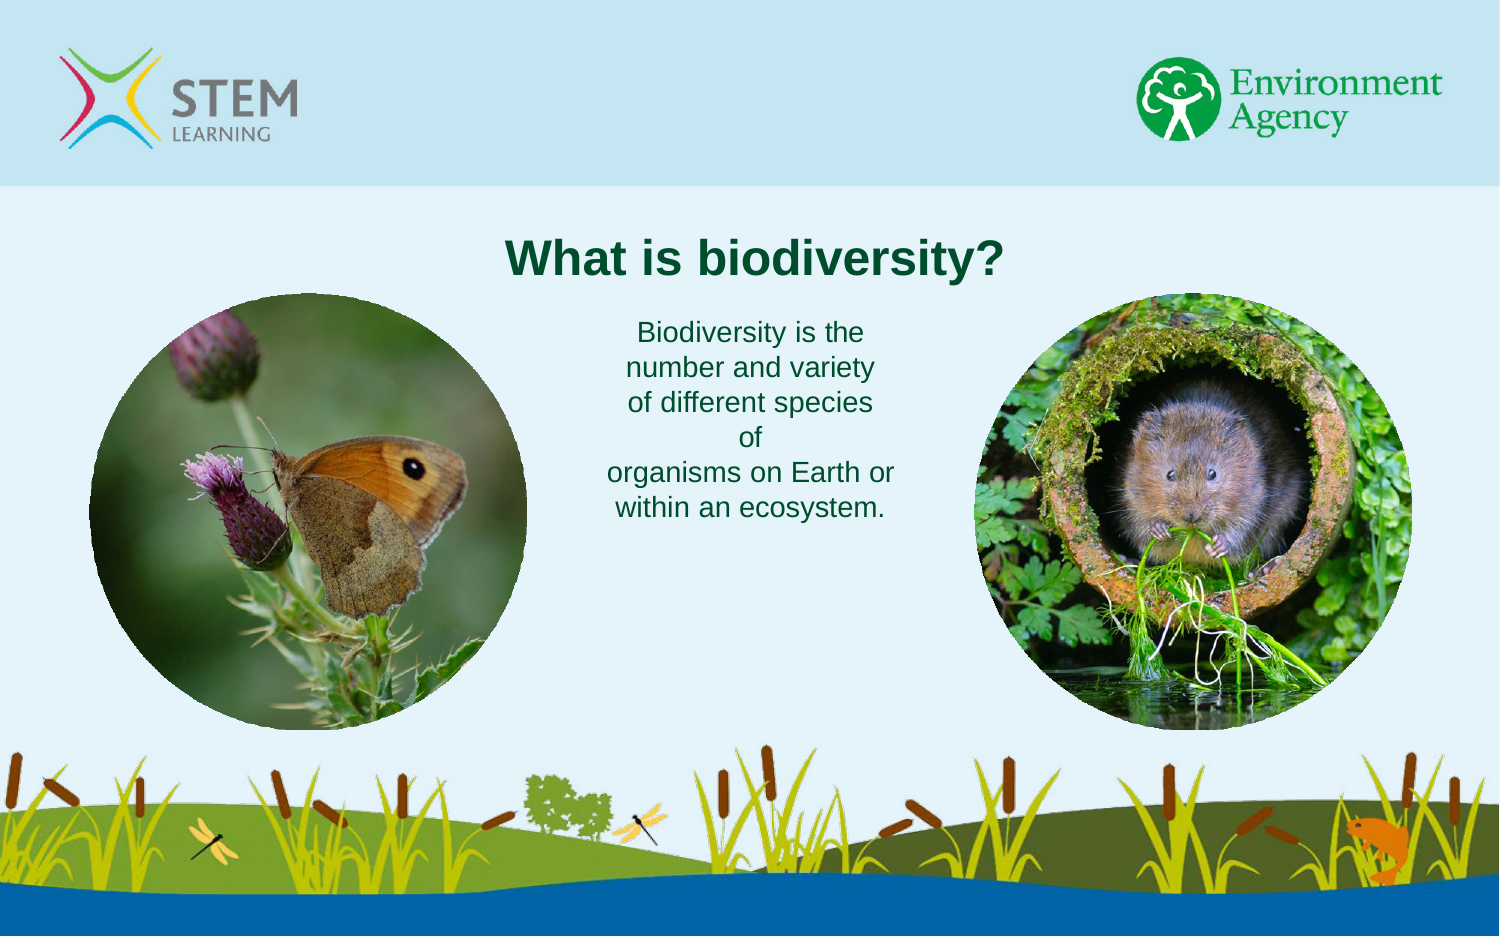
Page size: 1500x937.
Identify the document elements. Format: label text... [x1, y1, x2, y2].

picture [88, 291, 527, 730]
picture [973, 291, 1412, 730]
title What is biodiversity? [86, 223, 1414, 382]
picture [1129, 50, 1448, 146]
text_box Biodiversity is the number and variety of different species of organisms on Earth or within an ecosystem. [604, 311, 896, 524]
picture [0, 743, 1499, 894]
picture [72, 123, 149, 149]
picture [59, 47, 297, 149]
